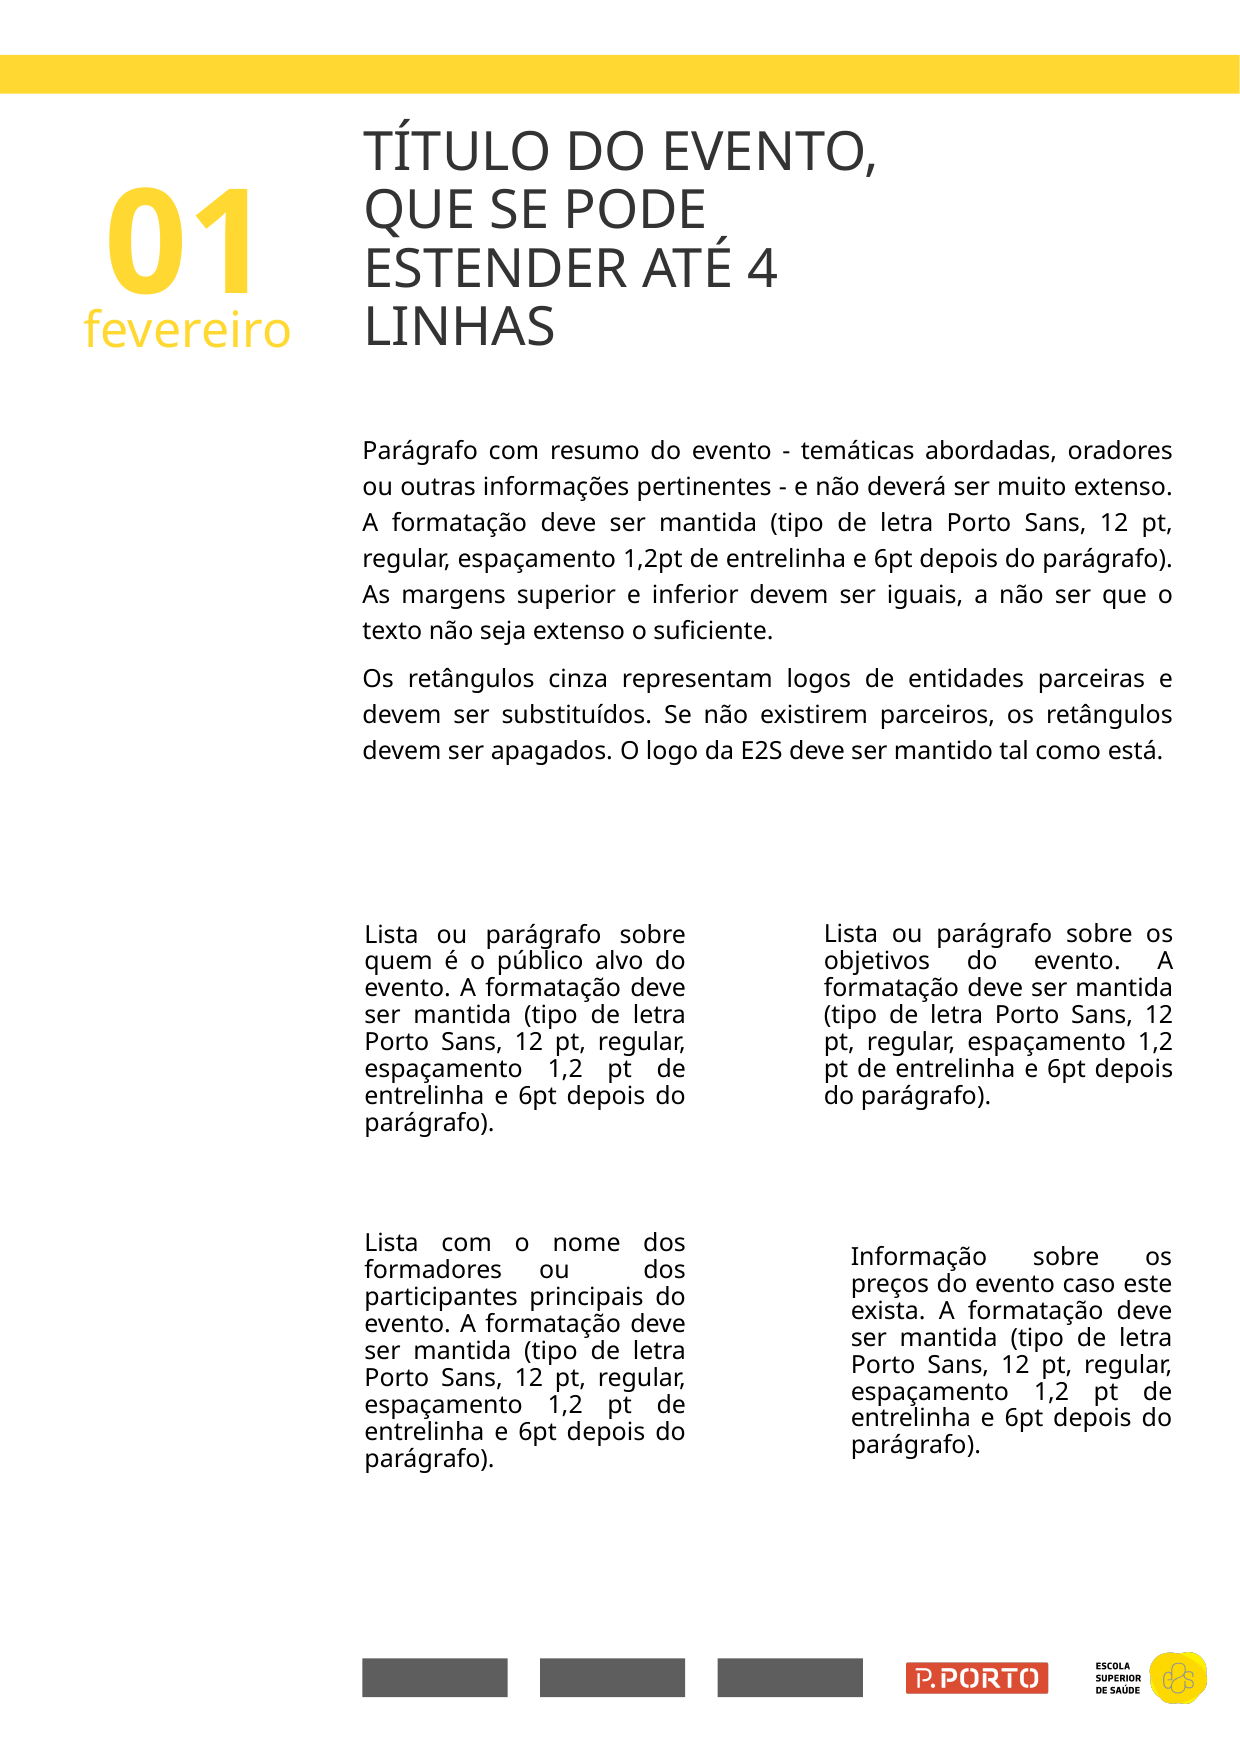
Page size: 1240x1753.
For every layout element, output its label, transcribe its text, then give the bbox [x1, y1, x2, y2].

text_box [99, 156, 276, 363]
text_box Lista ou parágrafo sobre os objetivos do evento. A formatação deve ser mantida (tipo de letra Porto Sans, 12 pt, regular, espaçamento 1,2 pt de entrelinha e 6pt depois do parágrafo). [821, 918, 1177, 1113]
text_box [717, 1658, 863, 1698]
text_box [362, 1658, 508, 1698]
text_box [540, 1658, 686, 1698]
text_box [0, 54, 1240, 94]
text_box Lista ou parágrafo sobre quem é o público alvo do evento. A formatação deve ser mantida (tipo de letra Porto Sans, 12 pt, regular, espaçamento 1,2 pt de entrelinha e 6pt depois do parágrafo). [361, 918, 689, 1140]
text_box Lista com o nome dos formadores ou dos participantes principais do evento. A formatação deve ser mantida (tipo de letra Porto Sans, 12 pt, regular, espaçamento 1,2 pt de entrelinha e 6pt depois do parágrafo). [361, 1227, 689, 1476]
text_box Título do evento, que se pode estender até 4 linhas [362, 122, 985, 359]
text_box Informação sobre os preços do evento caso este exista. A formatação deve ser mantida (tipo de letra Porto Sans, 12 pt, regular, espaçamento 1,2 pt de entrelinha e 6pt depois do parágrafo). [848, 1241, 1176, 1462]
text_box Parágrafo com resumo do evento - temáticas abordadas, oradores ou outras informações pertinentes - e não deverá ser muito extenso. A formatação deve ser mantida (tipo de letra Porto Sans, 12 pt, regular, espaçamento 1,2pt de entrelinha e 6pt depois do parágrafo). As margens superior e inferior devem ser iguais, a não ser que o texto não seja extenso o suficiente. Os retângulos cinza representam logos de entidades parceiras e devem ser substituídos. Se não existirem parceiros, os retângulos devem ser apagados. O logo da E2S deve ser mantido tal como está. [361, 427, 1176, 766]
picture [906, 1652, 1207, 1704]
